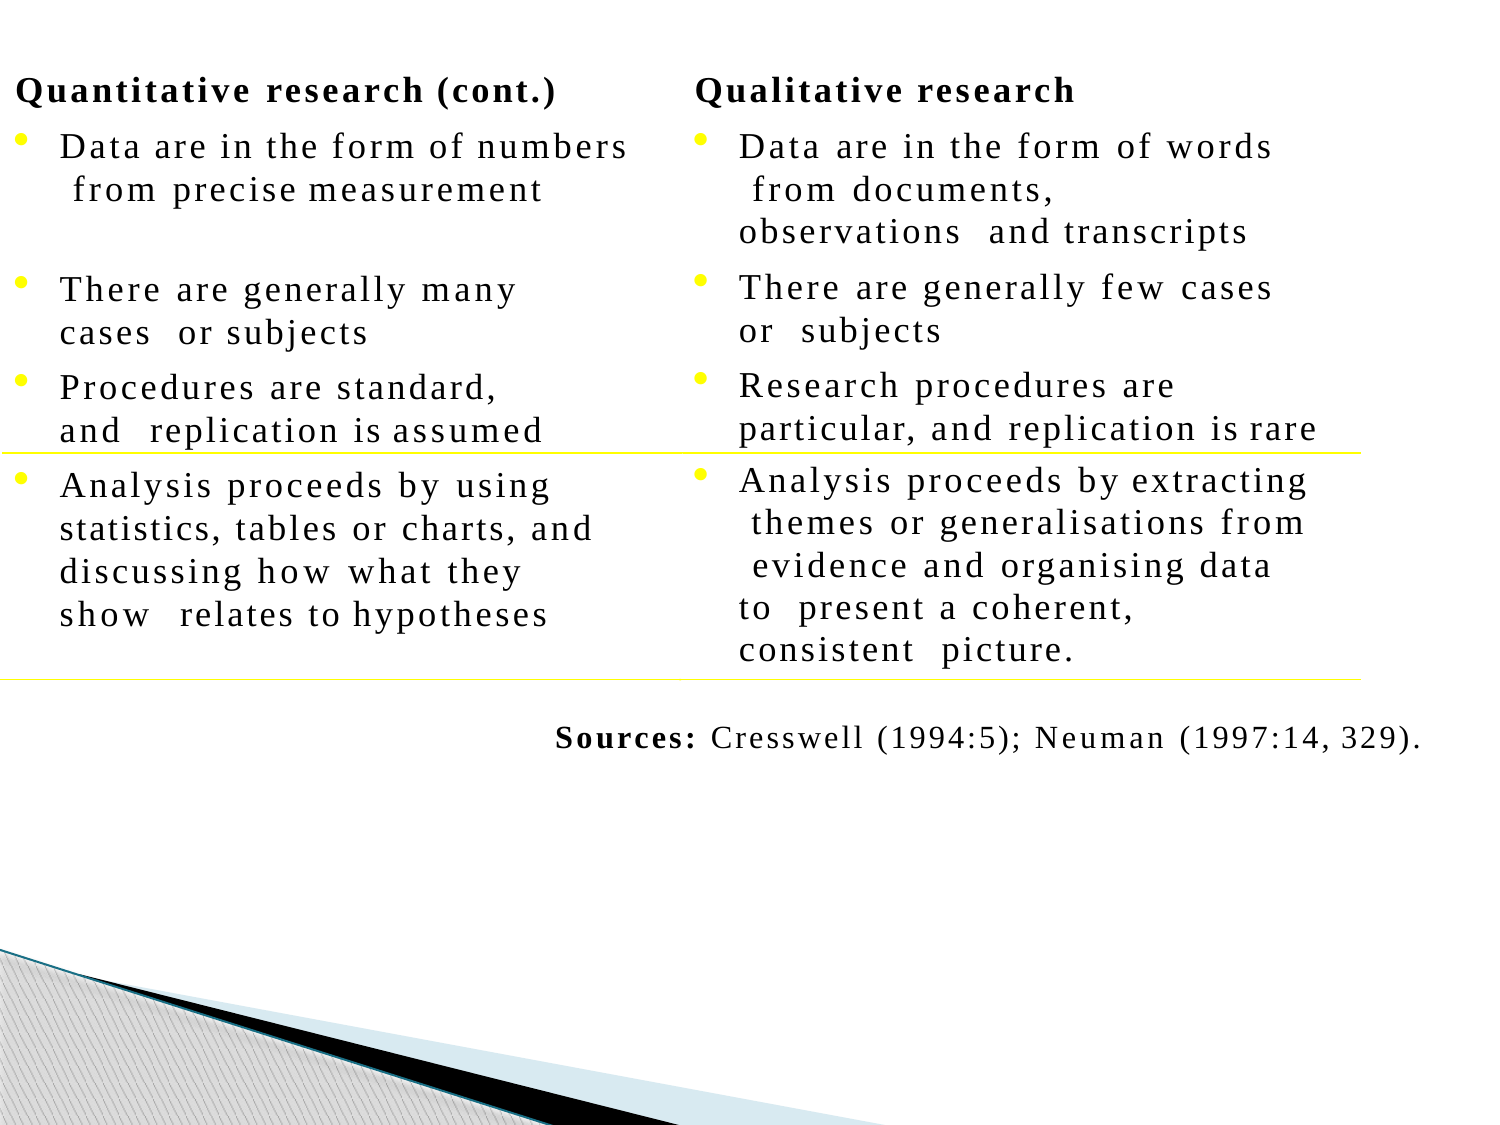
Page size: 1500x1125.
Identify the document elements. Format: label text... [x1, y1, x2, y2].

text_box Sources: Cresswell (1994:5); Neuman (1997:14, 329). [553, 713, 1425, 755]
text_box Qualitative research Data are in the form of words from documents, observations and transcripts There are generally few cases or subjects Research procedures are particular, and replication is rare Analysis proceeds by extracting themes or generalisations from evidence and organising data to present a coherent, consistent picture. [692, 453, 1321, 671]
text_box Qualitative research Data are in the form of words from documents, observations and transcripts There are generally few cases or subjects Research procedures are particular, and replication is rare Analysis proceeds by extracting themes or generalisations from evidence and organising data to present a coherent, consistent picture. [692, 54, 1321, 452]
text_box Quantitative research (cont.) Data are in the form of numbers from precise measurement There are generally many cases or subjects Procedures are standard, and replication is assumed Analysis proceeds by using statistics, tables or charts, and discussing how what they show relates to hypotheses [12, 453, 633, 634]
text_box Quantitative research (cont.) Data are in the form of numbers from precise measurement There are generally many cases or subjects Procedures are standard, and replication is assumed Analysis proceeds by using statistics, tables or charts, and discussing how what they show relates to hypotheses [12, 54, 633, 452]
